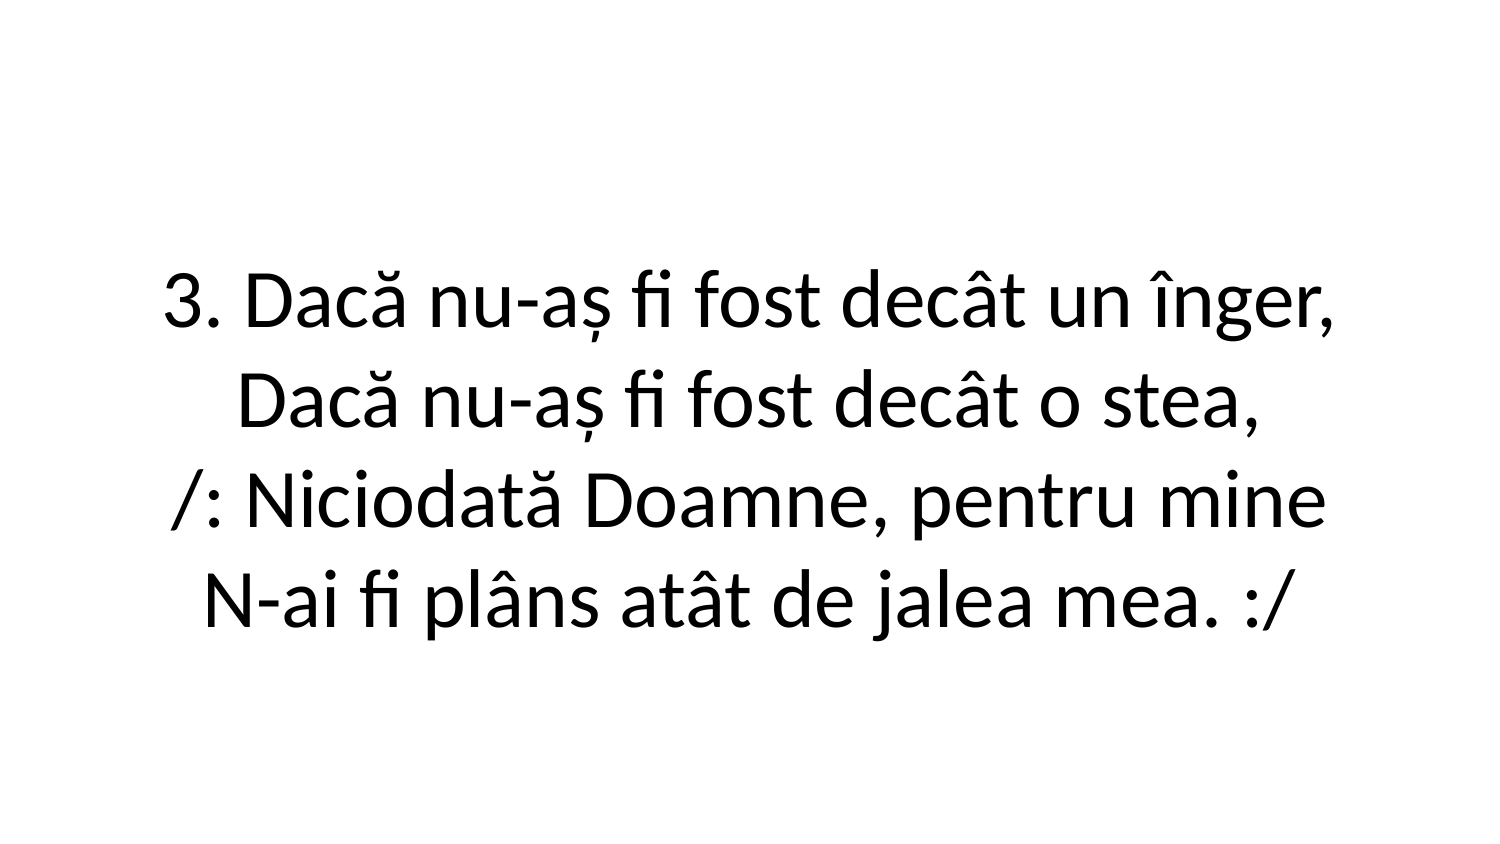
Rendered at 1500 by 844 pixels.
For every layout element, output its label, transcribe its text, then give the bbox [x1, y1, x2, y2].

text_box 3. Dacă nu-aș fi fost decât un înger, Dacă nu-aș fi fost decât o stea, /: Niciodată Doamne, pentru mine N-ai fi plâns atât de jalea mea. :/ [146, 192, 1354, 652]
